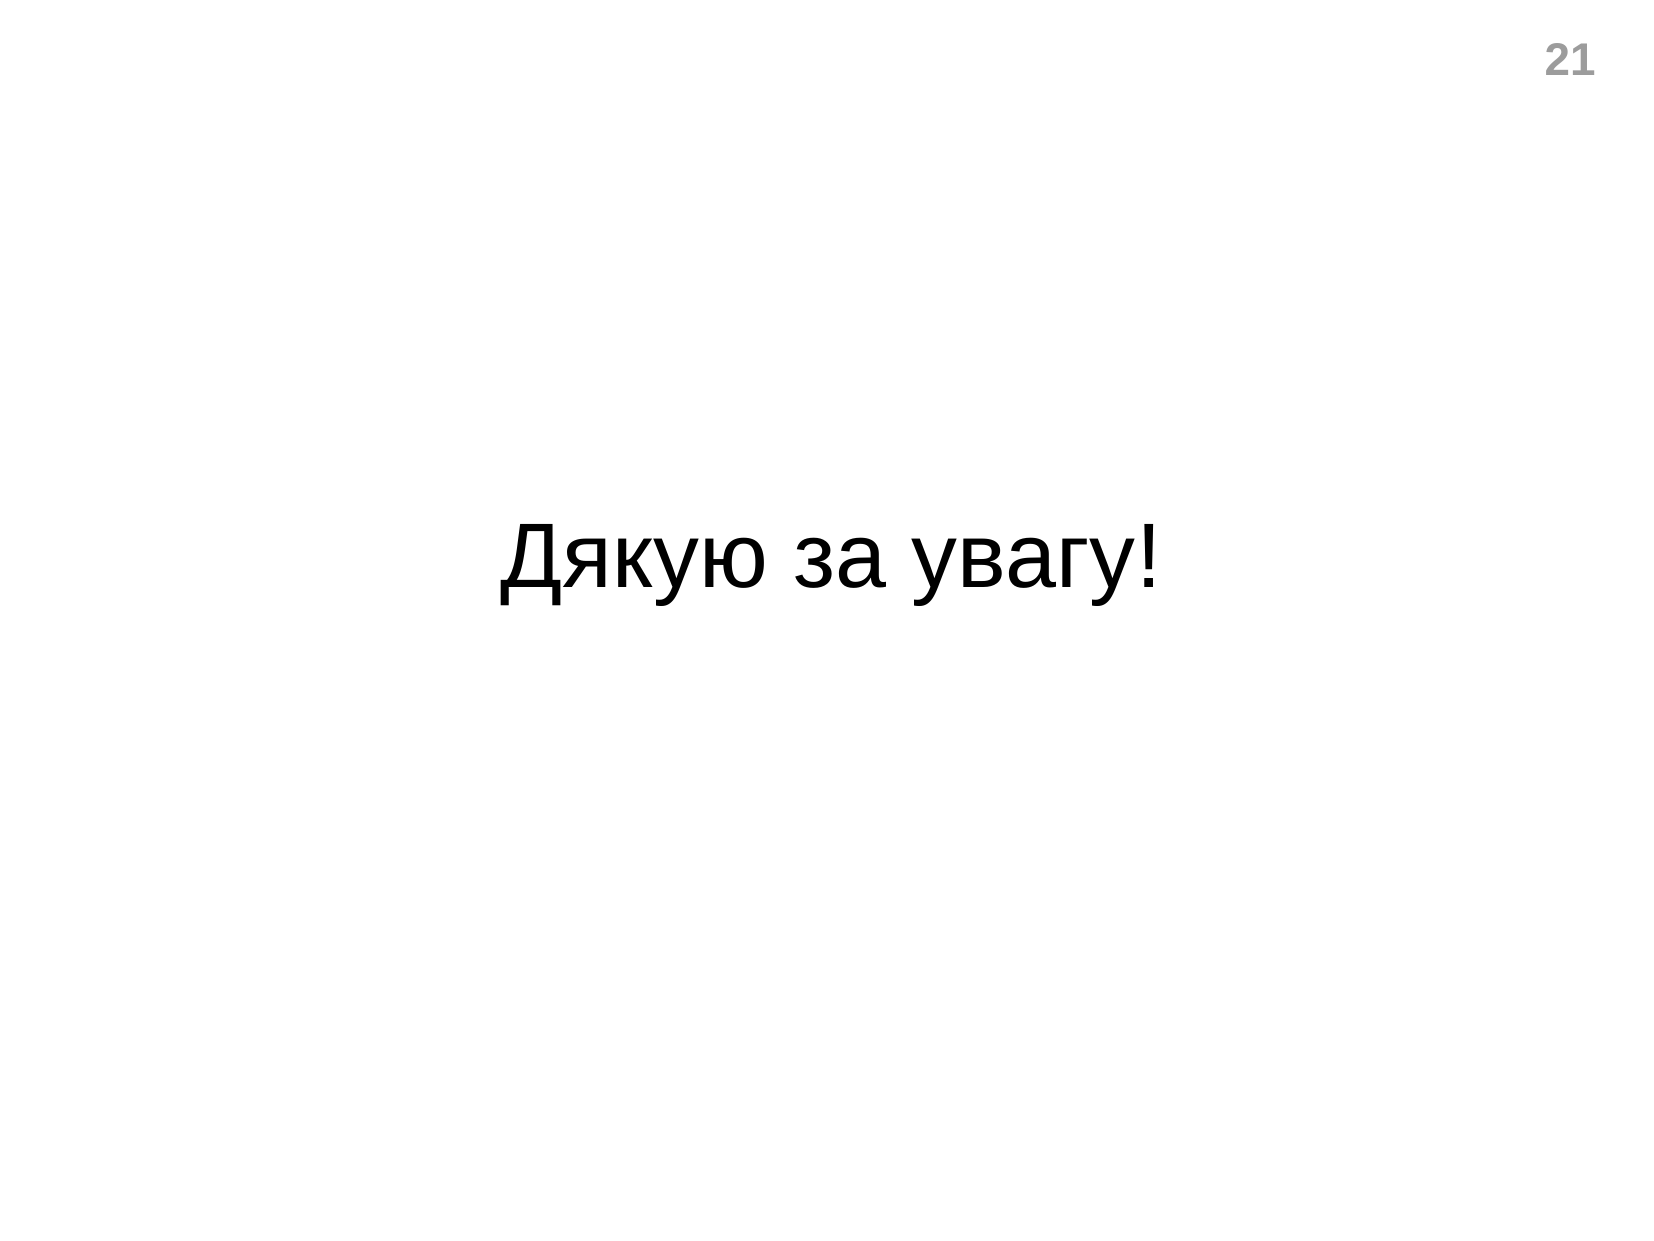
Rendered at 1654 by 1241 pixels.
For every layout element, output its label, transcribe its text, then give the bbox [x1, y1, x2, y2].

text_box Дякую за увагу! [86, 449, 1575, 657]
